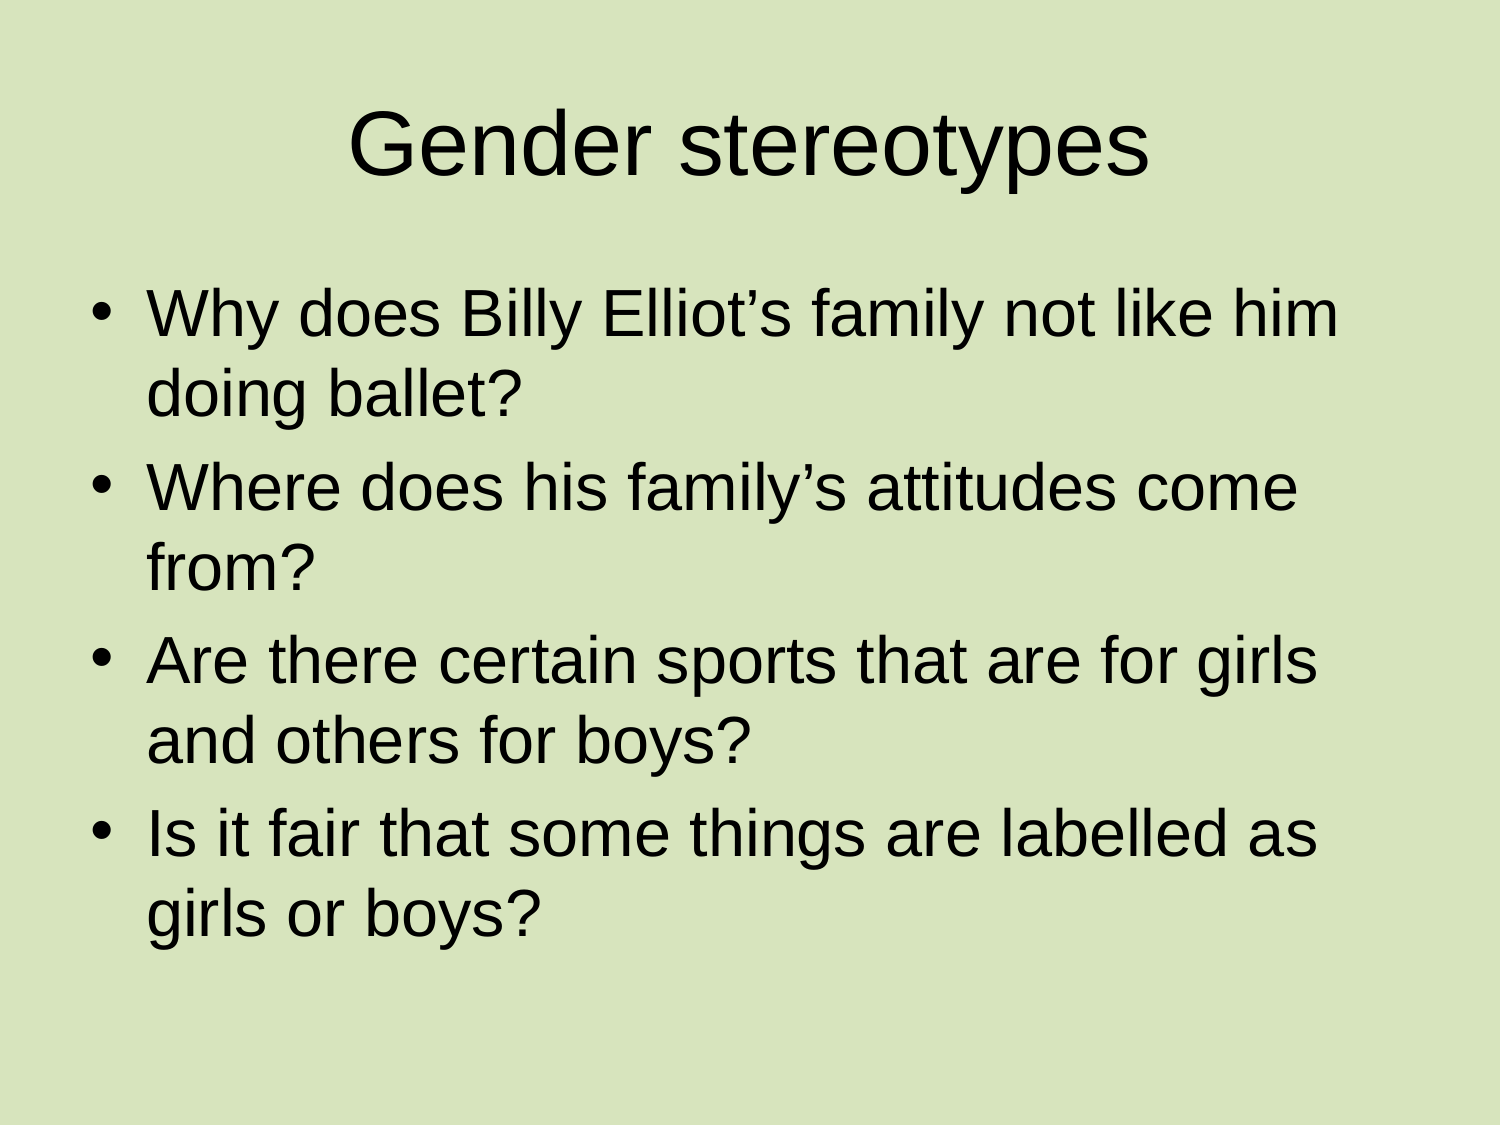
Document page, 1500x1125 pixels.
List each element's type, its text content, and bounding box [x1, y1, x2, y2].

title Gender stereotypes [75, 45, 1425, 233]
list Why does Billy Elliot’s family not like him doing ballet? Where does his family’s attitudes come from? Are there certain sports that are for girls and others for boys? Is it fair that some things are labelled as girls or boys? [75, 262, 1425, 1005]
